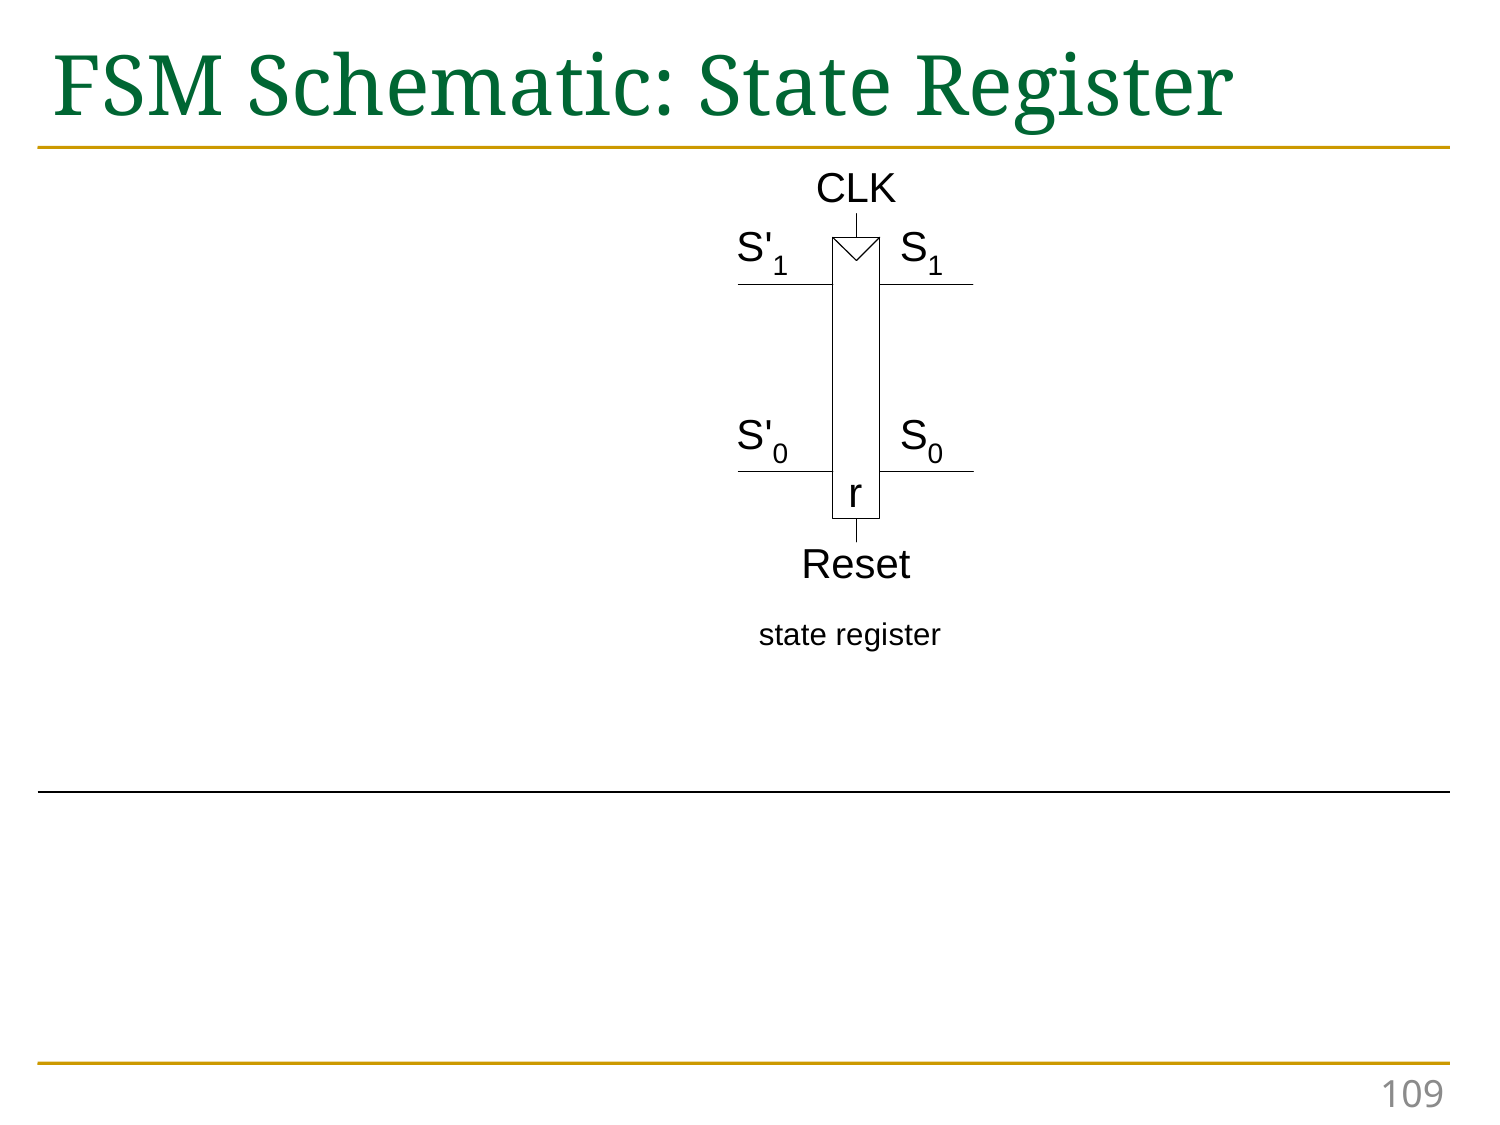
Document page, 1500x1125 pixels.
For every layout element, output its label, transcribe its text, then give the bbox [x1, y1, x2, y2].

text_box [709, 137, 1026, 688]
title FSM Schematic: State Register [37, 24, 1450, 200]
slide_number 109 [1121, 1066, 1460, 1125]
